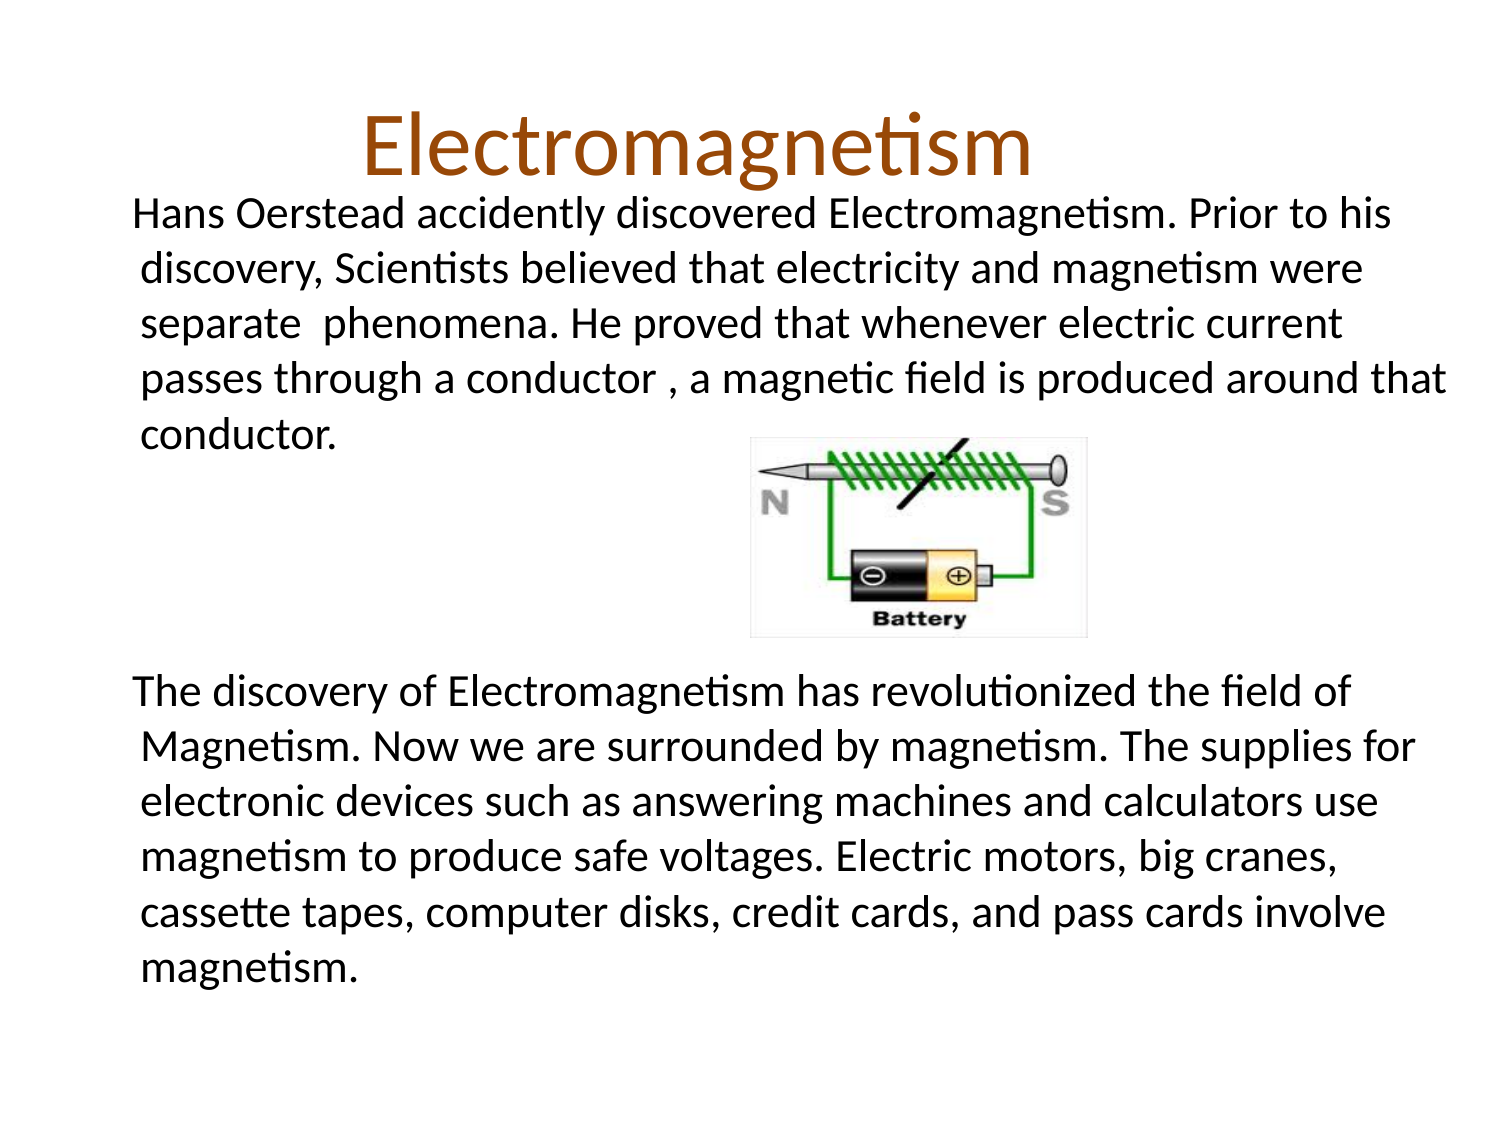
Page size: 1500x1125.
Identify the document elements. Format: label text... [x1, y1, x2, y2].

picture [749, 437, 1088, 638]
title Electromagnetism [75, 45, 1425, 174]
list Hans Oerstead accidently discovered Electromagnetism. Prior to his discovery, Scientists believed that electricity and magnetism were separate phenomena. He proved that whenever electric current passes through a conductor , a magnetic field is produced around that conductor. The discovery of Electromagnetism has revolutionized the field of Magnetism. Now we are surrounded by magnetism. The supplies for electronic devices such as answering machines and calculators use magnetism to produce safe voltages. Electric motors, big cranes, cassette tapes, computer disks, credit cards, and pass cards involve magnetism. [75, 174, 1475, 1005]
